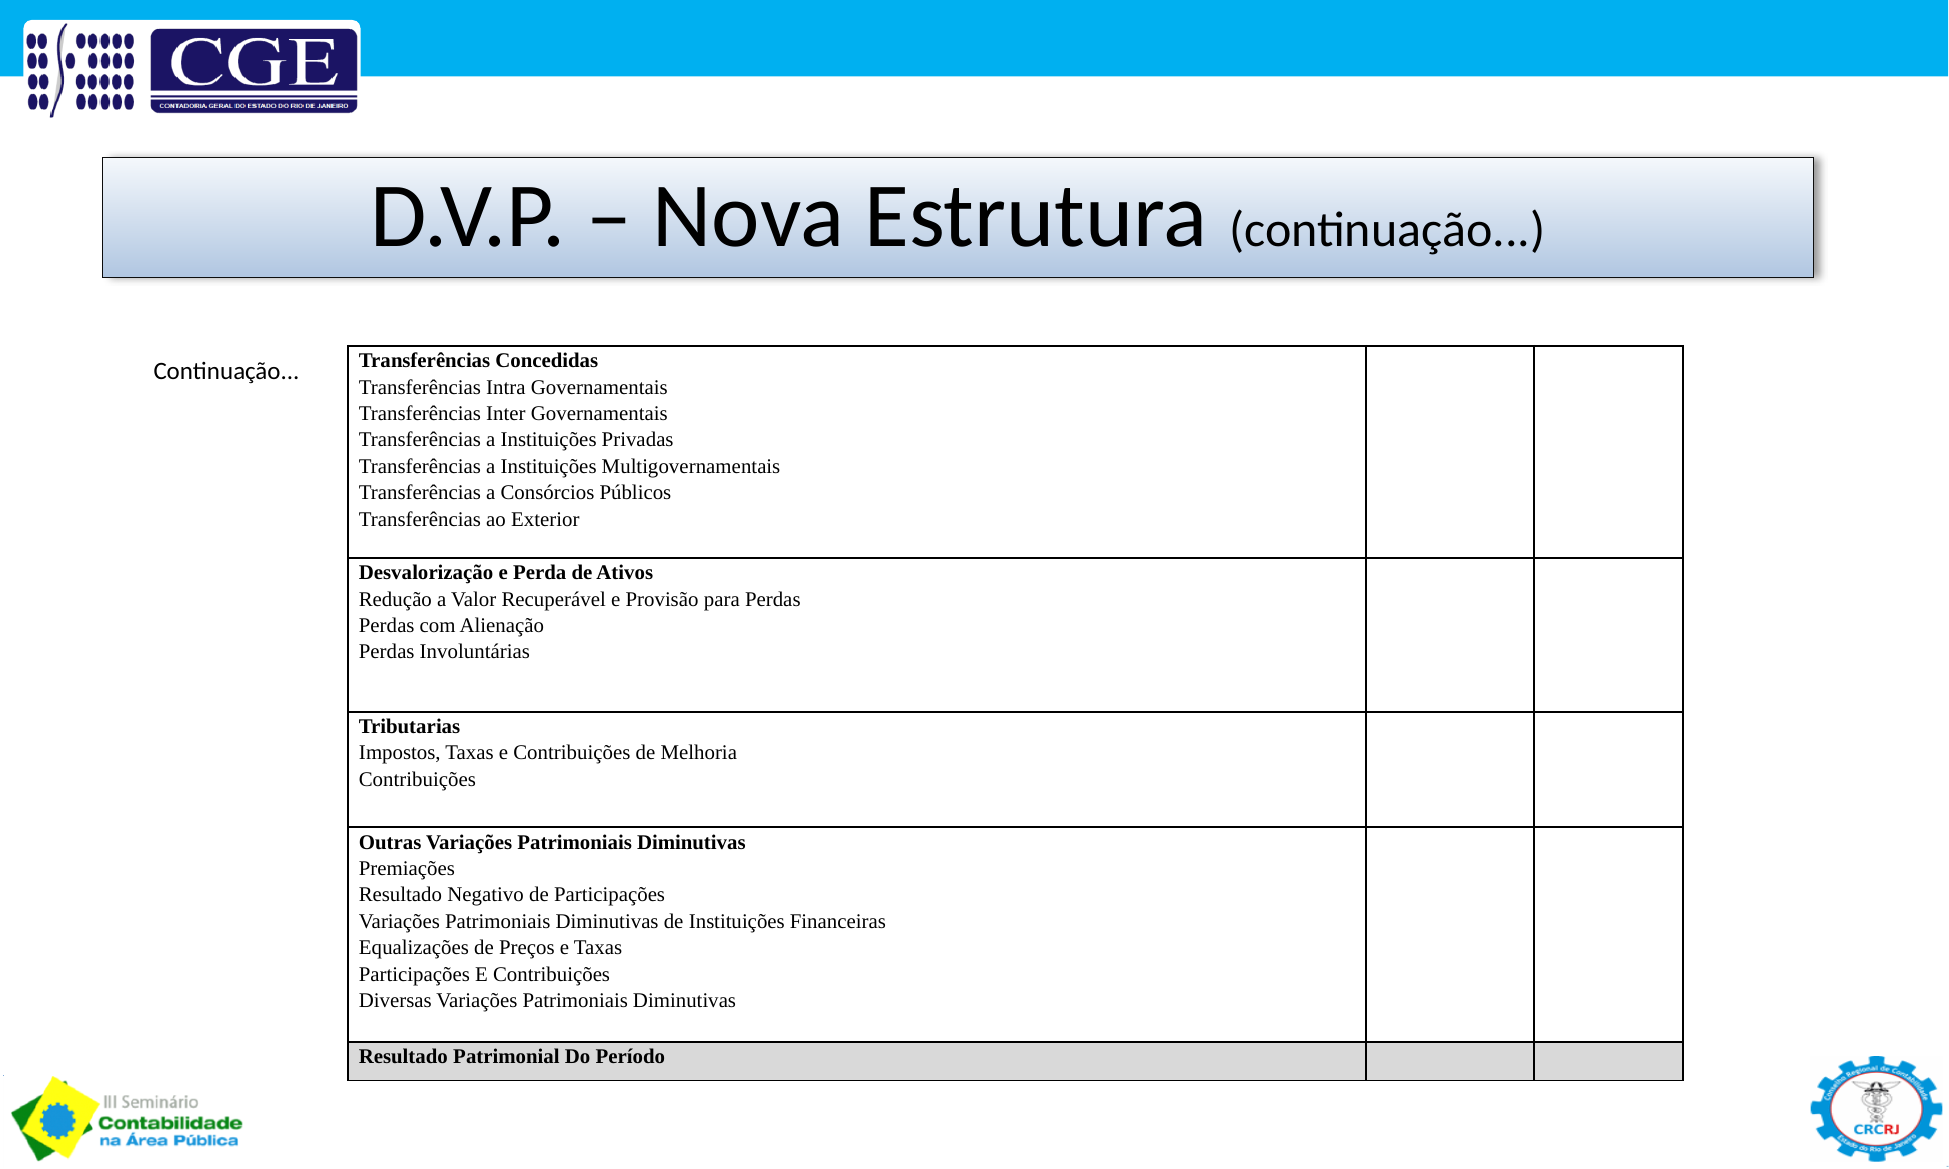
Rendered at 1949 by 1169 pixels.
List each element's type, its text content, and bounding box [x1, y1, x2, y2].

text_box D.V.P. – Nova Estrutura (continuação...) [102, 157, 1814, 278]
table_cell Desvalorização e Perda de Ativos Redução a Valor Recuperável e Provisão para Perdas Perdas com Alienação Perdas Involuntárias [349, 559, 1365, 711]
table_cell [1367, 559, 1533, 711]
picture [23, 20, 361, 118]
table_cell Outras Variações Patrimoniais Diminutivas Premiações Resultado Negativo de Participações Variações Patrimoniais Diminutivas de Instituições Financeiras Equalizações de Preços e Taxas Participações E Contribuições Diversas Variações Patrimoniais Diminutivas [349, 828, 1365, 1041]
table_header Transferências Concedidas Transferências Intra Governamentais Transferências Inter Governamentais Transferências a Instituições Privadas Transferências a Instituições Multigovernamentais Transferências a Consórcios Públicos Transferências ao Exterior [349, 347, 1365, 557]
table_cell [1367, 713, 1533, 826]
table_cell [1535, 1043, 1682, 1080]
table_cell [1535, 559, 1682, 711]
table_header [1367, 347, 1533, 557]
table_cell [1535, 828, 1682, 1041]
picture [1803, 1056, 1949, 1167]
text_box Continuação... [135, 345, 436, 394]
picture [3, 1075, 254, 1168]
table_cell [1367, 1043, 1533, 1080]
table_cell [1535, 713, 1682, 826]
table_cell Resultado Patrimonial Do Período [349, 1043, 1365, 1080]
table_header [1535, 347, 1682, 557]
table_cell Tributarias Impostos, Taxas e Contribuições de Melhoria Contribuições [349, 713, 1365, 826]
table_cell [1367, 828, 1533, 1041]
